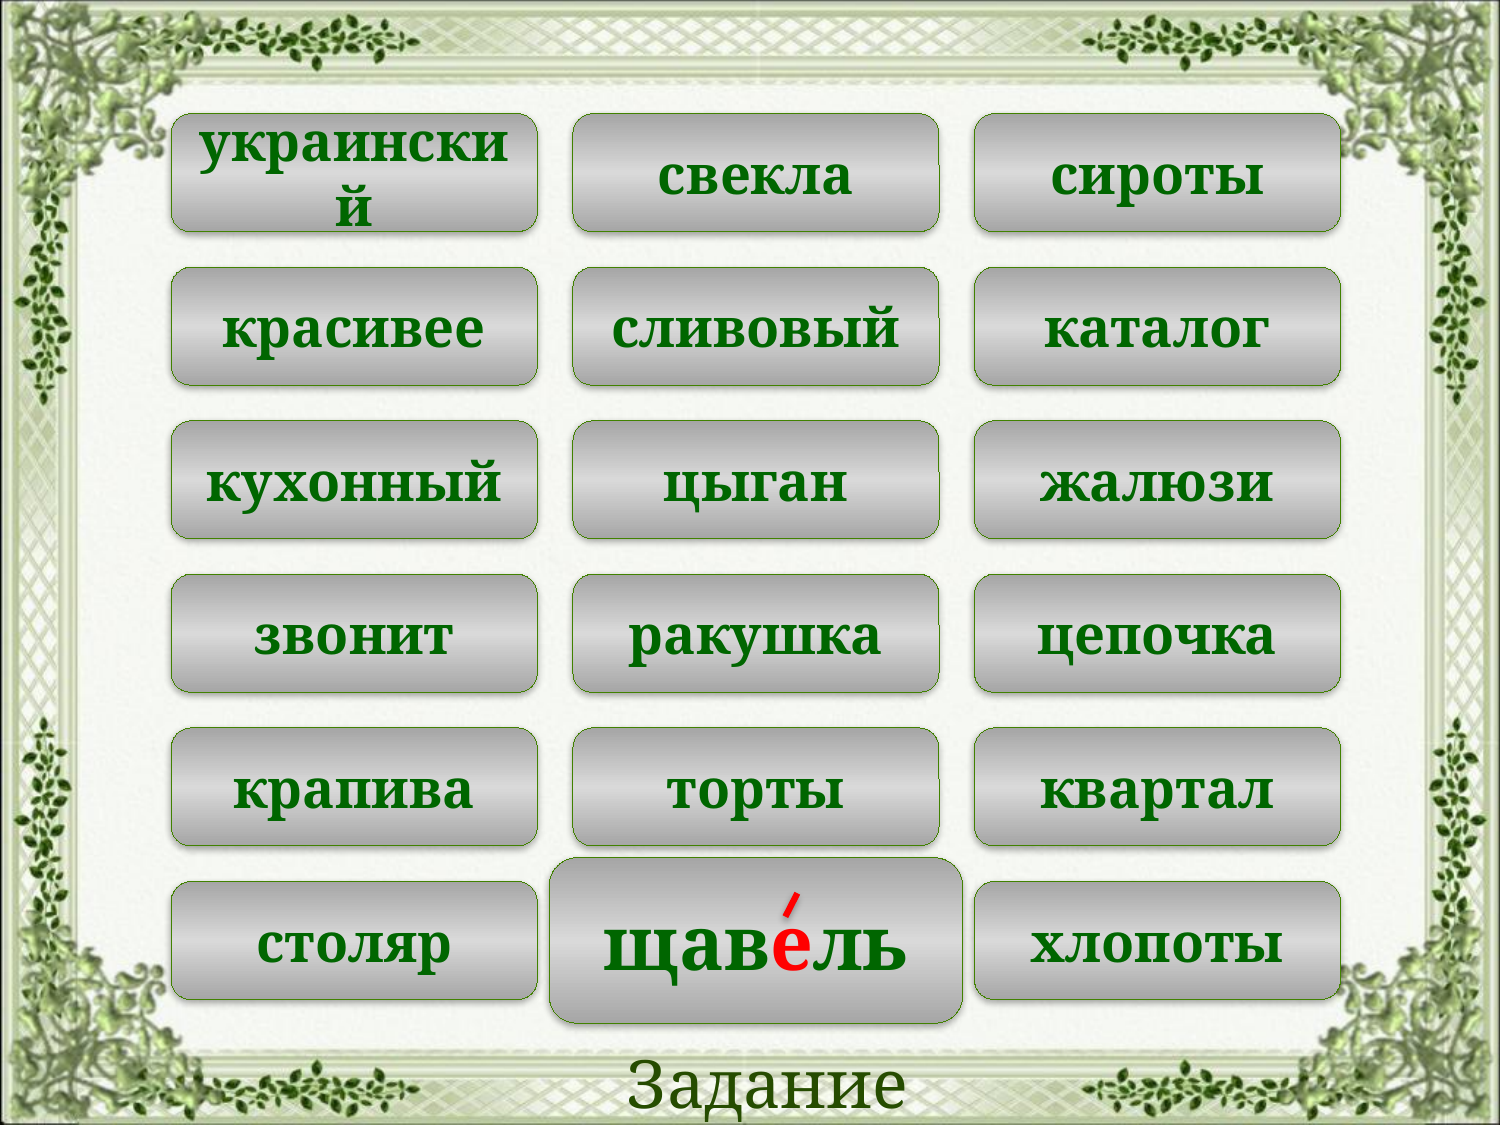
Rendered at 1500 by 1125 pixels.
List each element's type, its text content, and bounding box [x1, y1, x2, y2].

text_box торты [572, 727, 940, 846]
text_box сироты [974, 113, 1341, 232]
text_box красивее [171, 267, 538, 386]
text_box Задание [584, 1034, 951, 1125]
text_box щавель [549, 857, 963, 1024]
text_box сливовый [572, 267, 940, 386]
text_box хлопоты [974, 881, 1341, 1000]
text_box цепочка [974, 574, 1341, 693]
text_box звонит [171, 574, 538, 693]
text_box столяр [171, 881, 538, 1000]
text_box цыган [572, 420, 940, 539]
text_box ракушка [572, 574, 940, 693]
text_box каталог [974, 267, 1341, 386]
text_box украинский [171, 113, 538, 232]
text_box квартал [974, 727, 1341, 846]
text_box кухонный [171, 420, 538, 539]
text_box свекла [572, 113, 940, 232]
picture [0, 0, 1500, 1125]
text_box жалюзи [974, 420, 1341, 539]
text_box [785, 892, 798, 917]
text_box крапива [171, 727, 538, 846]
